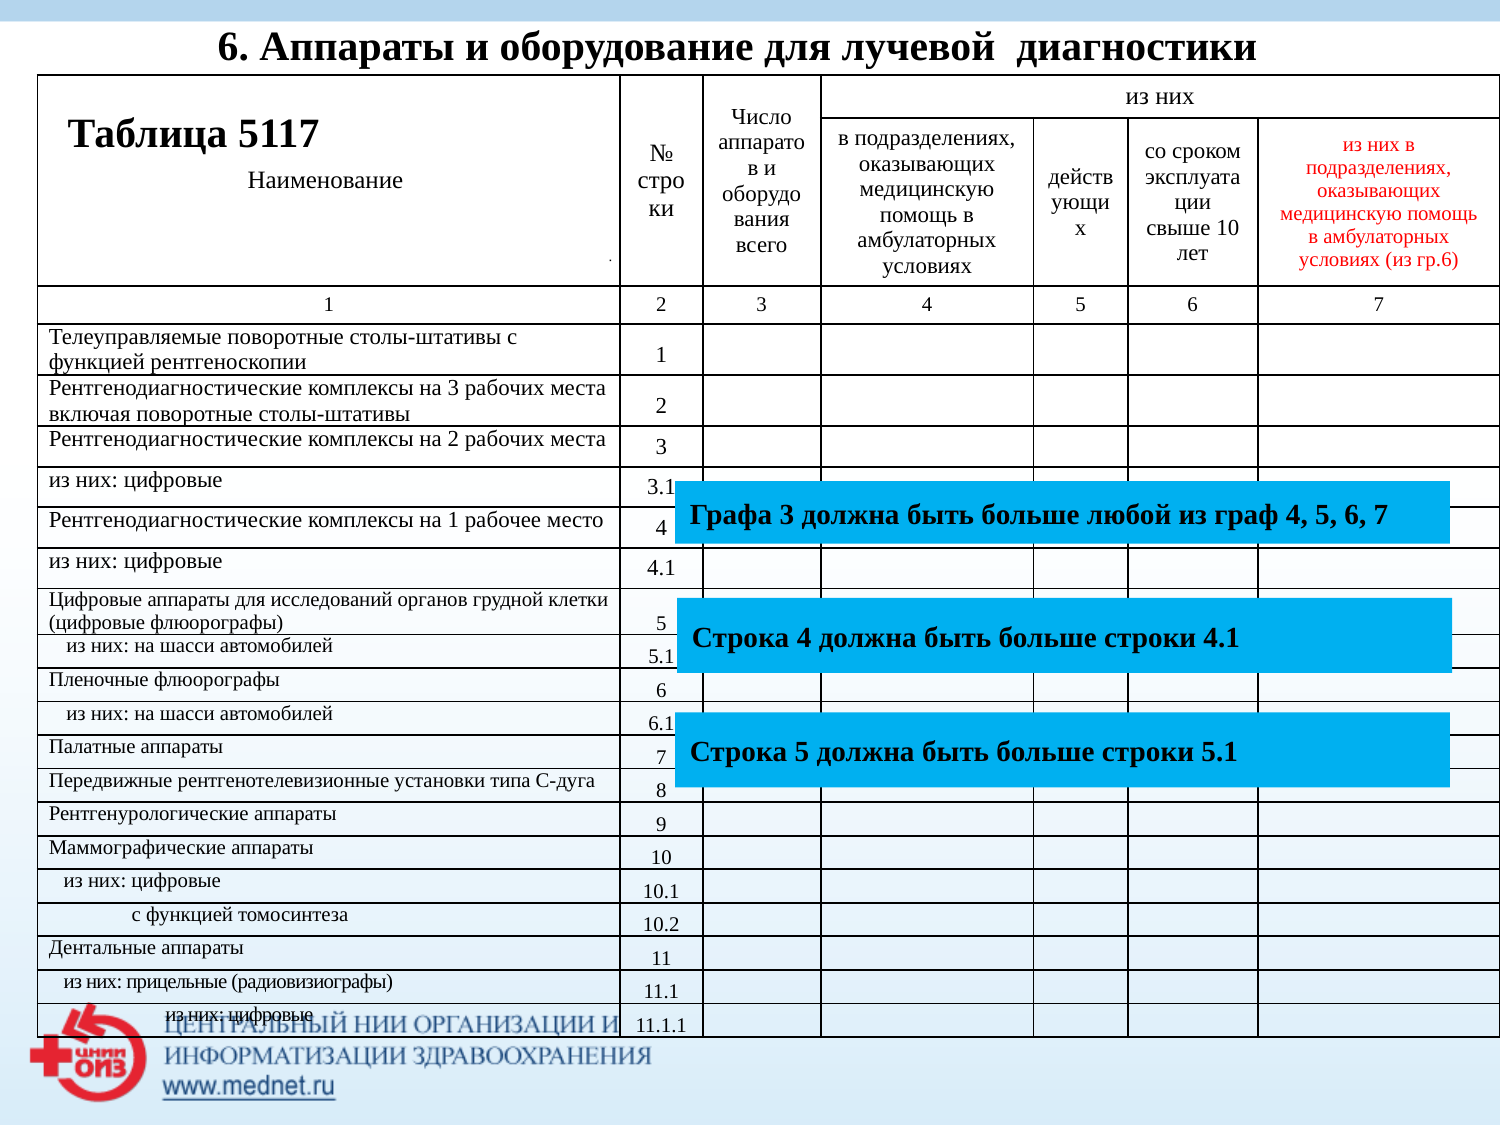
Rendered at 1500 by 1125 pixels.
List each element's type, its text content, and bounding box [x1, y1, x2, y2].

table_cell [704, 803, 820, 835]
table_header Число аппаратов и оборудования всего [704, 76, 820, 285]
table_cell [1259, 325, 1499, 374]
table_cell [1034, 376, 1127, 425]
table_cell 4 [621, 508, 702, 547]
table_cell Рентгенодиагностические комплексы на 3 рабочих места включая поворотные столы-штативы [38, 376, 619, 425]
table_cell [822, 673, 1033, 701]
table_cell [1129, 870, 1257, 902]
table_cell [1034, 904, 1127, 935]
table_cell из них: цифровые [38, 870, 619, 902]
table_cell 7 [1259, 287, 1499, 323]
table_cell [704, 937, 820, 969]
table_cell 5 [621, 589, 702, 634]
table_cell [1034, 803, 1127, 835]
table_cell [1259, 769, 1499, 801]
table_cell 11 [621, 937, 702, 969]
table_cell [1034, 971, 1127, 1003]
table_cell [1034, 325, 1127, 374]
table_cell из них: на шасси автомобилей [38, 635, 619, 667]
table_cell [1129, 788, 1257, 801]
table_cell 10.2 [621, 904, 702, 935]
table_cell [1453, 635, 1499, 667]
table_cell 8 [621, 769, 702, 801]
table_cell [1129, 673, 1257, 701]
table_cell [822, 702, 1033, 712]
table_cell [704, 325, 820, 374]
table_cell [1259, 870, 1499, 902]
picture [0, 0, 1500, 1125]
table_cell 11.1.1 [621, 1004, 702, 1036]
table_cell [704, 549, 820, 588]
table_cell 3 [621, 427, 702, 466]
table_cell [822, 589, 1033, 597]
table_cell 3 [704, 287, 820, 323]
table_cell из них: цифровые [38, 1004, 619, 1036]
table_cell [822, 788, 1033, 801]
table_cell [1259, 468, 1499, 506]
table_cell Рентгенурологические аппараты [38, 803, 619, 835]
table_cell [1129, 702, 1257, 712]
table_cell Телеуправляемые поворотные столы-штативы с функцией рентгеноскопии [38, 325, 619, 374]
table_header № строки [621, 76, 702, 285]
table_cell [1259, 549, 1499, 588]
table_cell [1034, 427, 1127, 466]
table_cell [1259, 1004, 1499, 1036]
table_cell [704, 589, 820, 597]
table_cell из них: на шасси автомобилей [38, 702, 619, 734]
table_header Наименование [38, 76, 619, 285]
table_cell Рентгенодиагностические комплексы на 1 рабочее место [38, 508, 619, 547]
table_cell из них: цифровые [38, 468, 619, 506]
table_cell со сроком эксплуатации свыше 10 лет [1129, 119, 1257, 285]
table_cell [1450, 736, 1499, 768]
table_cell Пленочные флюорографы [38, 669, 619, 701]
table_cell Цифровые аппараты для исследований органов грудной клетки (цифровые флюорографы) [38, 589, 619, 634]
table_cell с функцией томосинтеза [38, 904, 619, 935]
table_cell 4.1 [621, 549, 702, 588]
table_cell 10.1 [621, 870, 702, 902]
table_cell [1129, 325, 1257, 374]
table_cell 5 [1034, 287, 1127, 323]
text_box Графа 3 должна быть больше любой из граф 4, 5, 6, 7 [675, 481, 1450, 544]
table_cell 3.1 [621, 468, 702, 506]
table_cell [1129, 937, 1257, 969]
text_box Строка 4 должна быть больше строки 4.1 [677, 597, 1453, 673]
table_cell [1034, 837, 1127, 868]
table_cell 1 [621, 325, 702, 374]
table_cell [1259, 837, 1499, 868]
table_cell [704, 702, 820, 712]
table_cell [1129, 376, 1257, 425]
table_cell [1129, 971, 1257, 1003]
table_cell [1129, 837, 1257, 868]
table_cell 2 [621, 287, 702, 323]
table_cell [704, 427, 820, 466]
table_cell 11.1 [621, 971, 702, 1003]
table_cell [704, 1004, 820, 1036]
table_cell [1034, 549, 1127, 588]
table_cell [704, 376, 820, 425]
table_cell [704, 971, 820, 1003]
table_cell [704, 837, 820, 868]
table_cell [704, 788, 820, 801]
table_cell [1034, 673, 1127, 701]
table_cell [1129, 803, 1257, 835]
table_cell [822, 1004, 1033, 1036]
table_cell [822, 427, 1033, 466]
table_cell [1259, 803, 1499, 835]
table_cell Дентальные аппараты [38, 937, 619, 969]
table_cell [822, 325, 1033, 374]
table_cell из них: прицельные (радиовизиографы) [38, 971, 619, 1003]
table_cell [822, 468, 1033, 481]
table_cell Палатные аппараты [38, 736, 619, 768]
table_cell [1034, 702, 1127, 712]
text_box 6. Аппараты и оборудование для лучевой диагностики [37, 12, 1438, 74]
table_cell [1129, 468, 1257, 481]
table_cell из них в подразделениях, оказывающих медицинскую помощь в амбулаторных условиях (из гр.6) [1259, 119, 1499, 285]
table_cell [1034, 870, 1127, 902]
table_cell [822, 837, 1033, 868]
table_cell 5.1 [621, 635, 677, 667]
table_cell [1259, 904, 1499, 935]
table_cell [1034, 788, 1127, 801]
table_cell действующих [1034, 119, 1127, 285]
table_cell из них: цифровые [38, 549, 619, 588]
table_cell [1259, 971, 1499, 1003]
table_cell [1259, 702, 1499, 734]
table_header из них [822, 76, 1499, 117]
text_box Строка 5 должна быть больше строки 5.1 [675, 712, 1450, 788]
table_cell [1259, 427, 1499, 466]
table_cell [1034, 1004, 1127, 1036]
table_cell 9 [621, 803, 702, 835]
table_cell [704, 870, 820, 902]
table_cell [822, 937, 1033, 969]
table_cell 10 [621, 837, 702, 868]
table_cell 1 [38, 287, 619, 323]
table_cell [822, 971, 1033, 1003]
table_cell [822, 376, 1033, 425]
table_cell 7 [621, 736, 675, 768]
table_cell [822, 870, 1033, 902]
table_cell Маммографические аппараты [38, 837, 619, 868]
table_cell [704, 468, 820, 481]
table_cell Передвижные рентгенотелевизионные установки типа С-дуга [38, 769, 619, 801]
table_cell в подразделениях, оказывающих медицинскую помощь в амбулаторных условиях [822, 119, 1033, 285]
table_cell [1129, 589, 1257, 597]
table_cell [1259, 669, 1499, 701]
table_cell 6 [621, 669, 702, 701]
table_cell 6.1 [621, 702, 702, 734]
table_cell [1129, 549, 1257, 588]
table_cell [822, 904, 1033, 935]
table_cell [1259, 589, 1499, 634]
table_cell [1259, 376, 1499, 425]
table_cell [822, 549, 1033, 588]
table_cell [1129, 904, 1257, 935]
table_cell [1129, 1004, 1257, 1036]
table_cell 6 [1129, 287, 1257, 323]
table_cell [704, 904, 820, 935]
table_cell [1034, 937, 1127, 969]
table_cell [1034, 468, 1127, 481]
table_cell [1034, 589, 1127, 597]
table_cell 4 [822, 287, 1033, 323]
table_cell [1129, 427, 1257, 466]
table_cell [822, 803, 1033, 835]
table_cell [1259, 937, 1499, 969]
table_cell Рентгенодиагностические комплексы на 2 рабочих места [38, 427, 619, 466]
table_cell [704, 673, 820, 701]
table_cell [1259, 508, 1499, 547]
table_cell 2 [621, 376, 702, 425]
